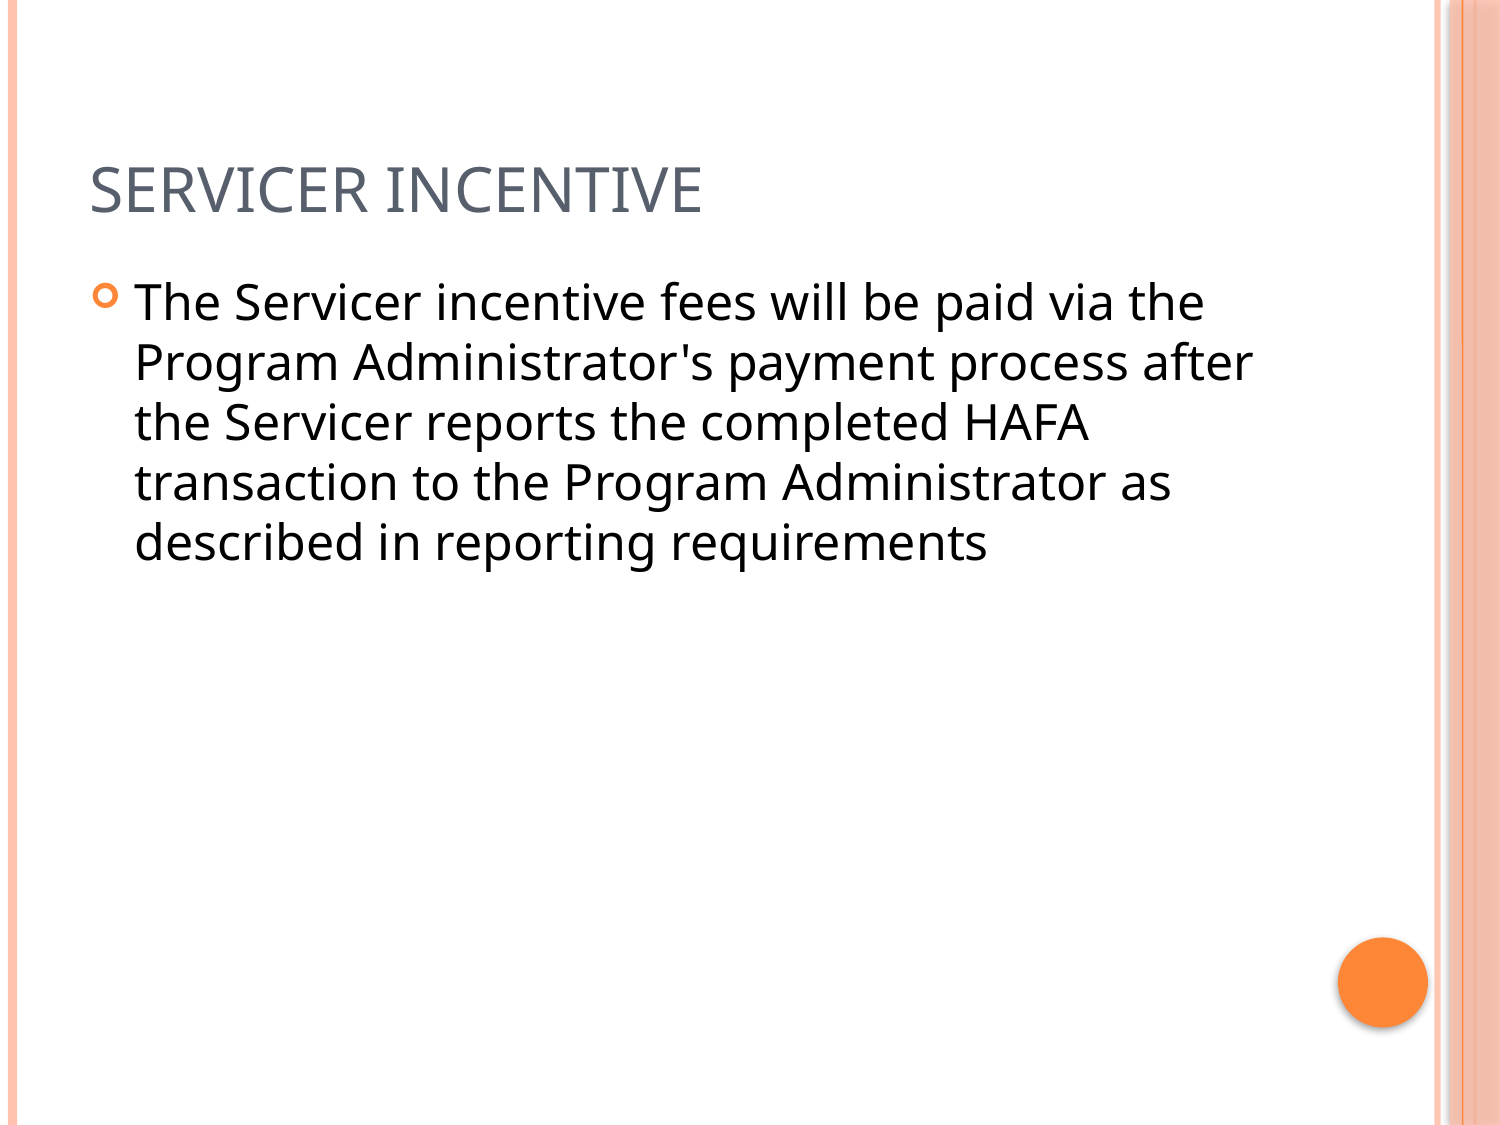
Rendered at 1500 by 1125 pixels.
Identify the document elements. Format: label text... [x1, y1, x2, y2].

list The Servicer incentive fees will be paid via the Program Administrator's payment process after the Servicer reports the completed HAFA transaction to the Program Administrator as described in reporting requirements [75, 262, 1300, 1062]
title Servicer Incentive [75, 45, 1300, 233]
